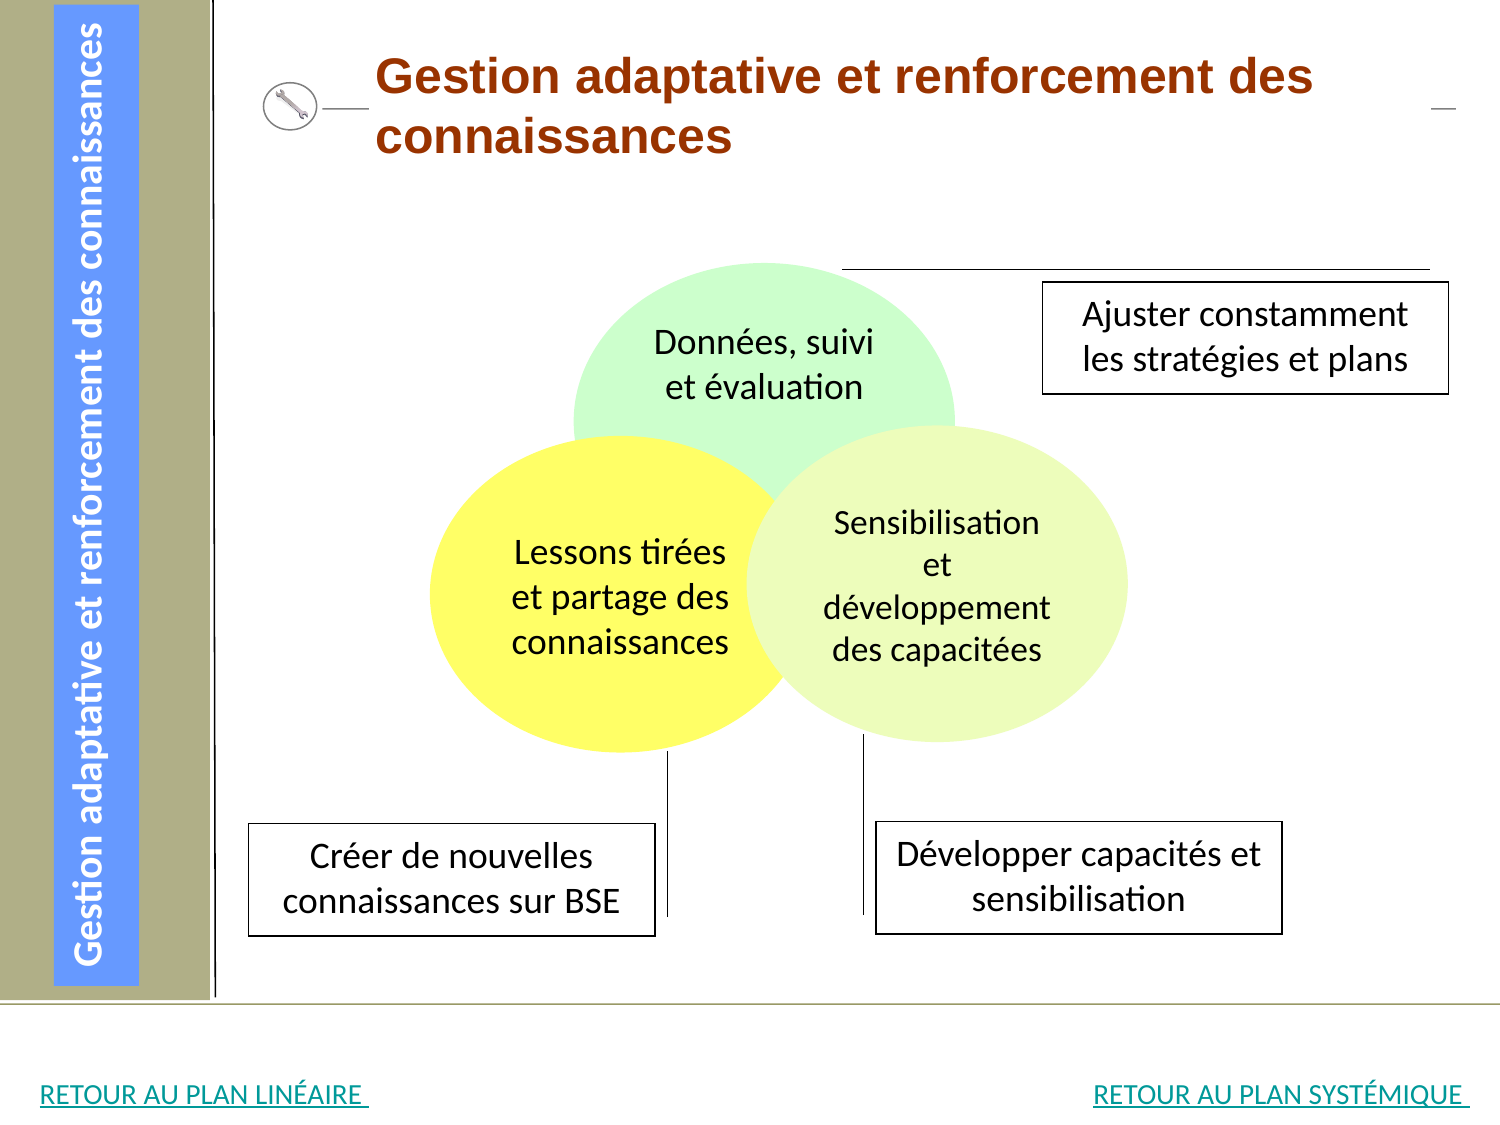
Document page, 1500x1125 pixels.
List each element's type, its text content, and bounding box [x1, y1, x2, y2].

text_box Gestion adaptative et renforcement des connaissances [369, 37, 1431, 131]
picture [274, 89, 309, 120]
text_box RETOUR AU PLAN LINÉAIRE [27, 1063, 623, 1122]
text_box Données, suivi et évaluation [573, 262, 955, 500]
text_box RETOUR AU PLAN SYSTÉMIQUE [819, 1063, 1482, 1122]
text_box Ajuster constamment les stratégies et plans [1042, 281, 1449, 395]
text_box Sensibilisation et développement des capacitées [746, 425, 1128, 743]
text_box Développer capacités et sensibilisation [875, 821, 1283, 934]
text_box Gestion adaptative et renforcement des connaissances [53, 4, 139, 986]
text_box Créer de nouvelles connaissances sur BSE [248, 823, 655, 936]
text_box Lessons tirées et partage des connaissances [429, 435, 783, 753]
text_box [0, 0, 210, 1001]
text_box [263, 82, 317, 122]
